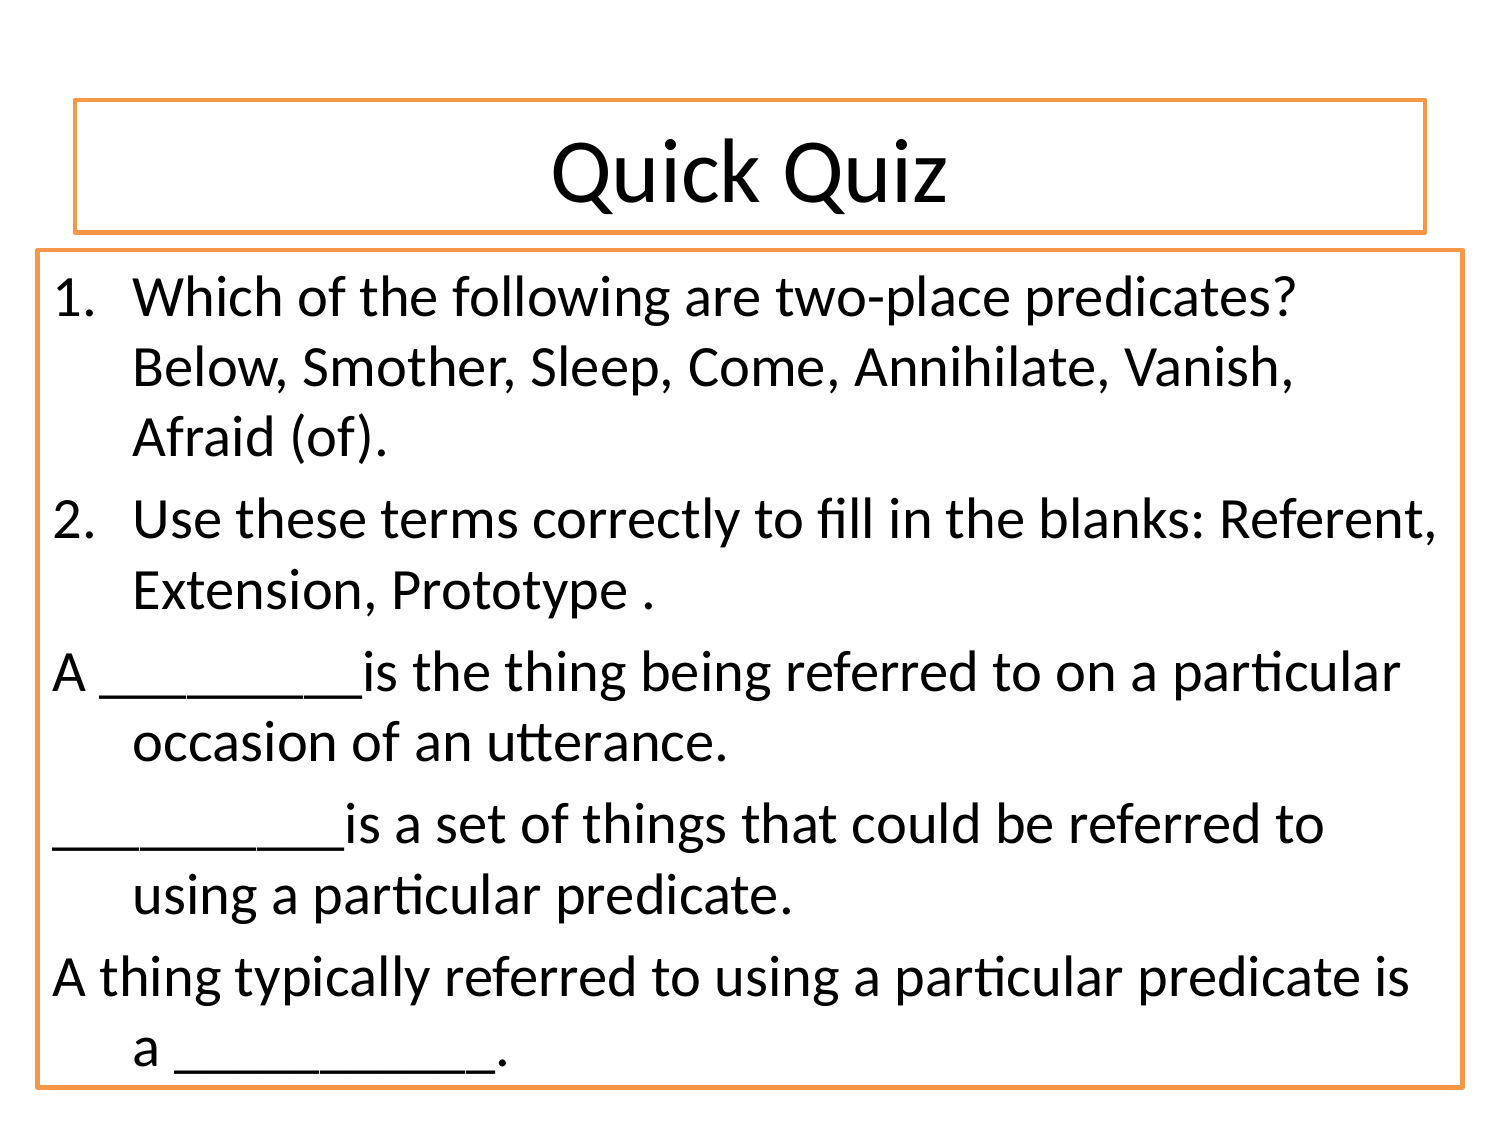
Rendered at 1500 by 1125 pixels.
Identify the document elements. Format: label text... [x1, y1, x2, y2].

title Quick Quiz [73, 98, 1427, 235]
list Which of the following are two-place predicates? Below, Smother, Sleep, Come, Annihilate, Vanish, Afraid (of). Use these terms correctly to fill in the blanks: Referent, Extension, Prototype . A _________is the thing being referred to on a particular occasion of an utterance. __________is a set of things that could be referred to using a particular predicate. A thing typically referred to using a particular predicate is a ___________. [35, 248, 1465, 1090]
